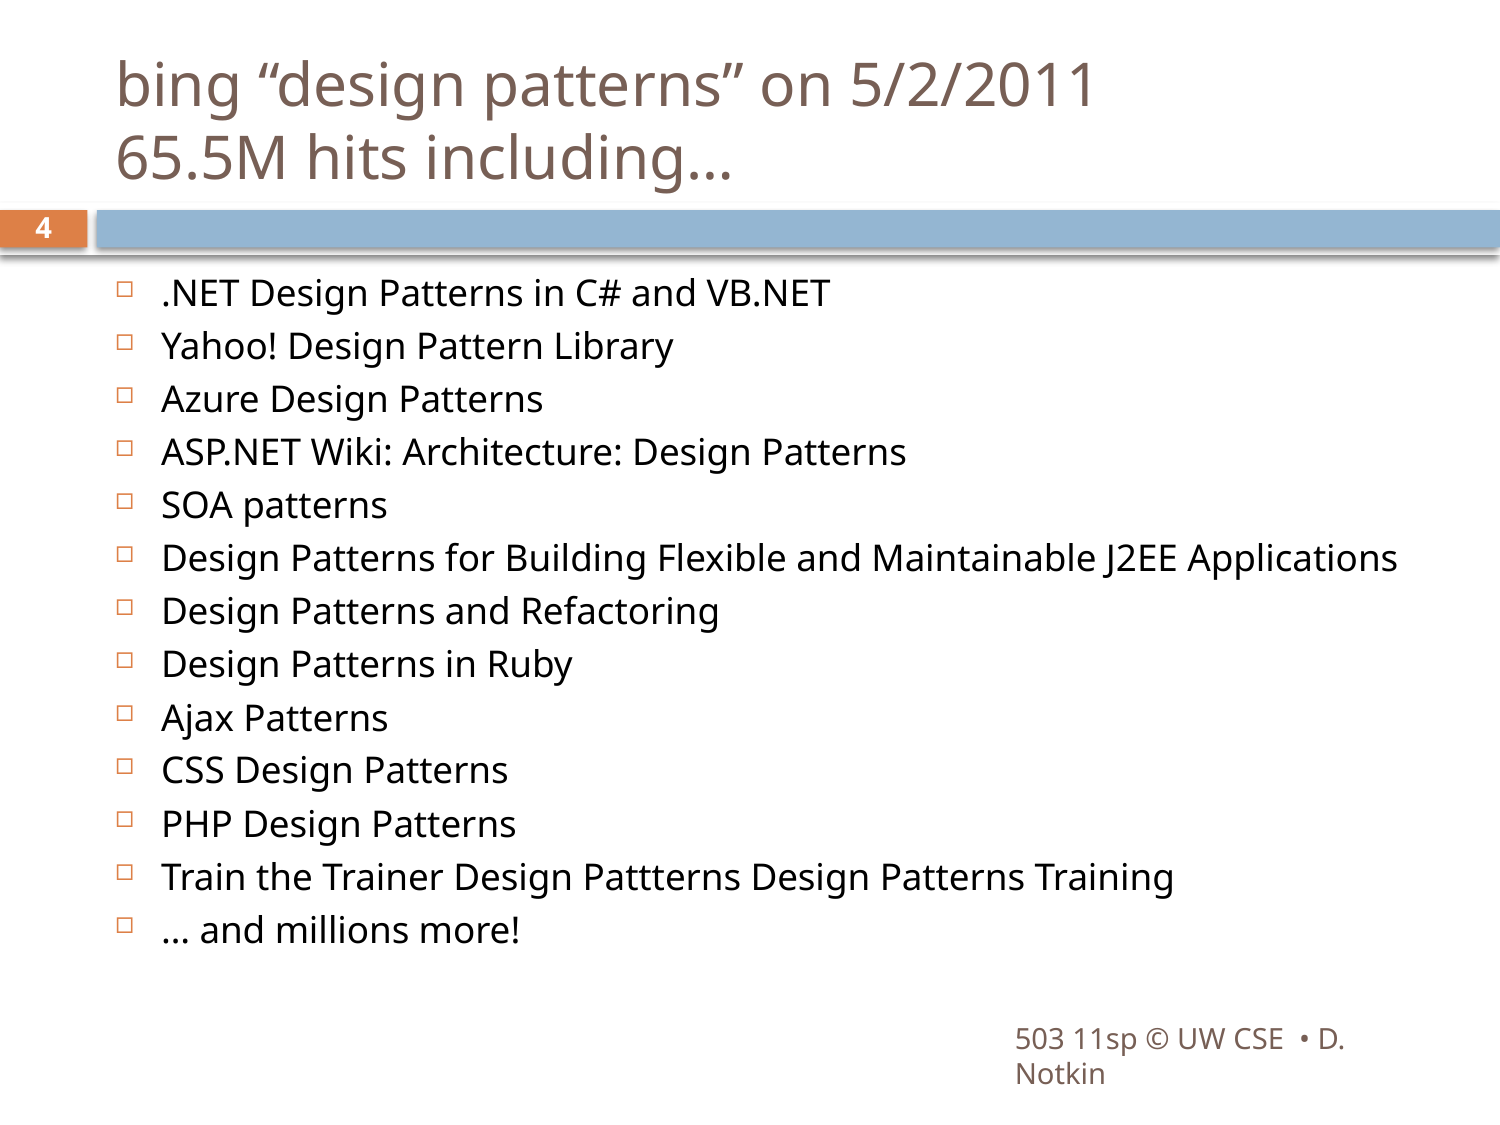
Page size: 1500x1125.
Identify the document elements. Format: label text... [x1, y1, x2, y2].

list .NET Design Patterns in C# and VB.NET Yahoo! Design Pattern Library Azure Design Patterns ASP.NET Wiki: Architecture: Design Patterns SOA patterns Design Patterns for Building Flexible and Maintainable J2EE Applications Design Patterns and Refactoring Design Patterns in Ruby Ajax Patterns CSS Design Patterns PHP Design Patterns Train the Trainer Design Pattterns Design Patterns Training … and millions more! [100, 262, 1438, 1000]
slide_number 503 11sp © UW CSE • D. Notkin [999, 1025, 1438, 1085]
title bing “design patterns” on 5/2/2011 65.5M hits including… [100, 37, 1438, 200]
slide_number 4 [0, 208, 88, 249]
